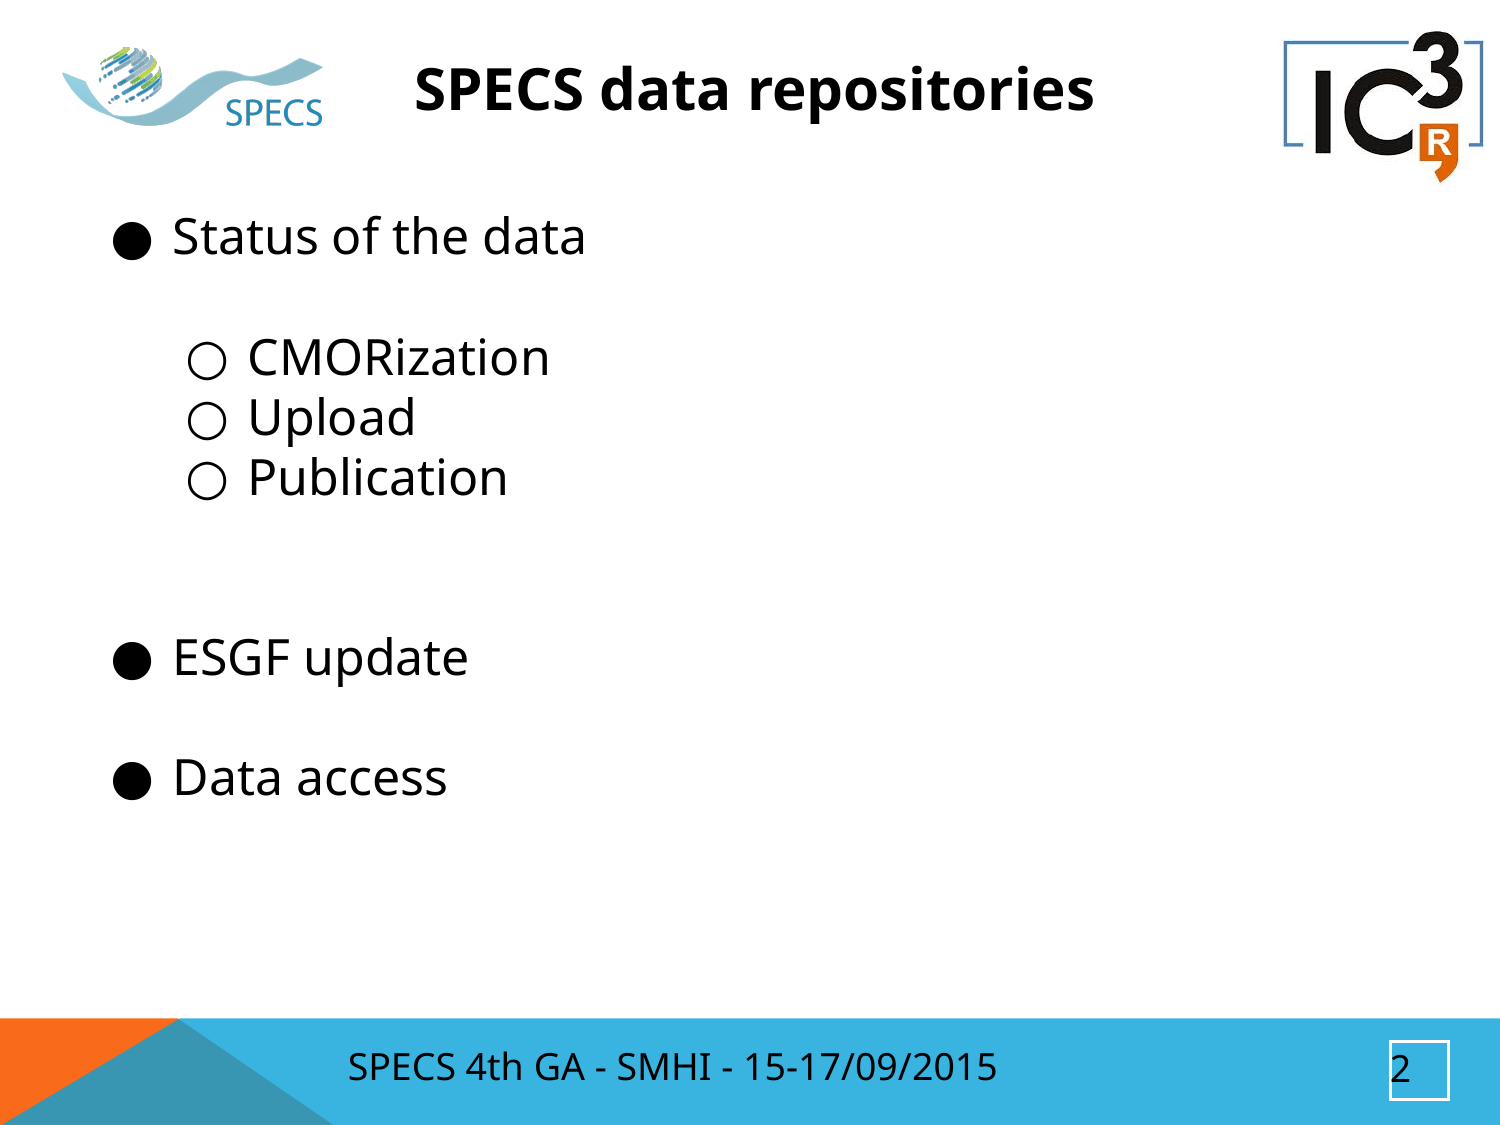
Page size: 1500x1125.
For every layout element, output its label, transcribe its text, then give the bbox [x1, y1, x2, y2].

text_box SPECS data repositories [109, 59, 1262, 150]
slide_number ‹#› [1389, 1040, 1450, 1101]
picture [55, 41, 336, 133]
picture [1267, 0, 1500, 203]
text_box Status of the data CMORization Upload Publication ESGF update Data access [82, 190, 1443, 965]
footer SPECS 4th GA - SMHI - 15-17/09/2015 [347, 1035, 1352, 1096]
